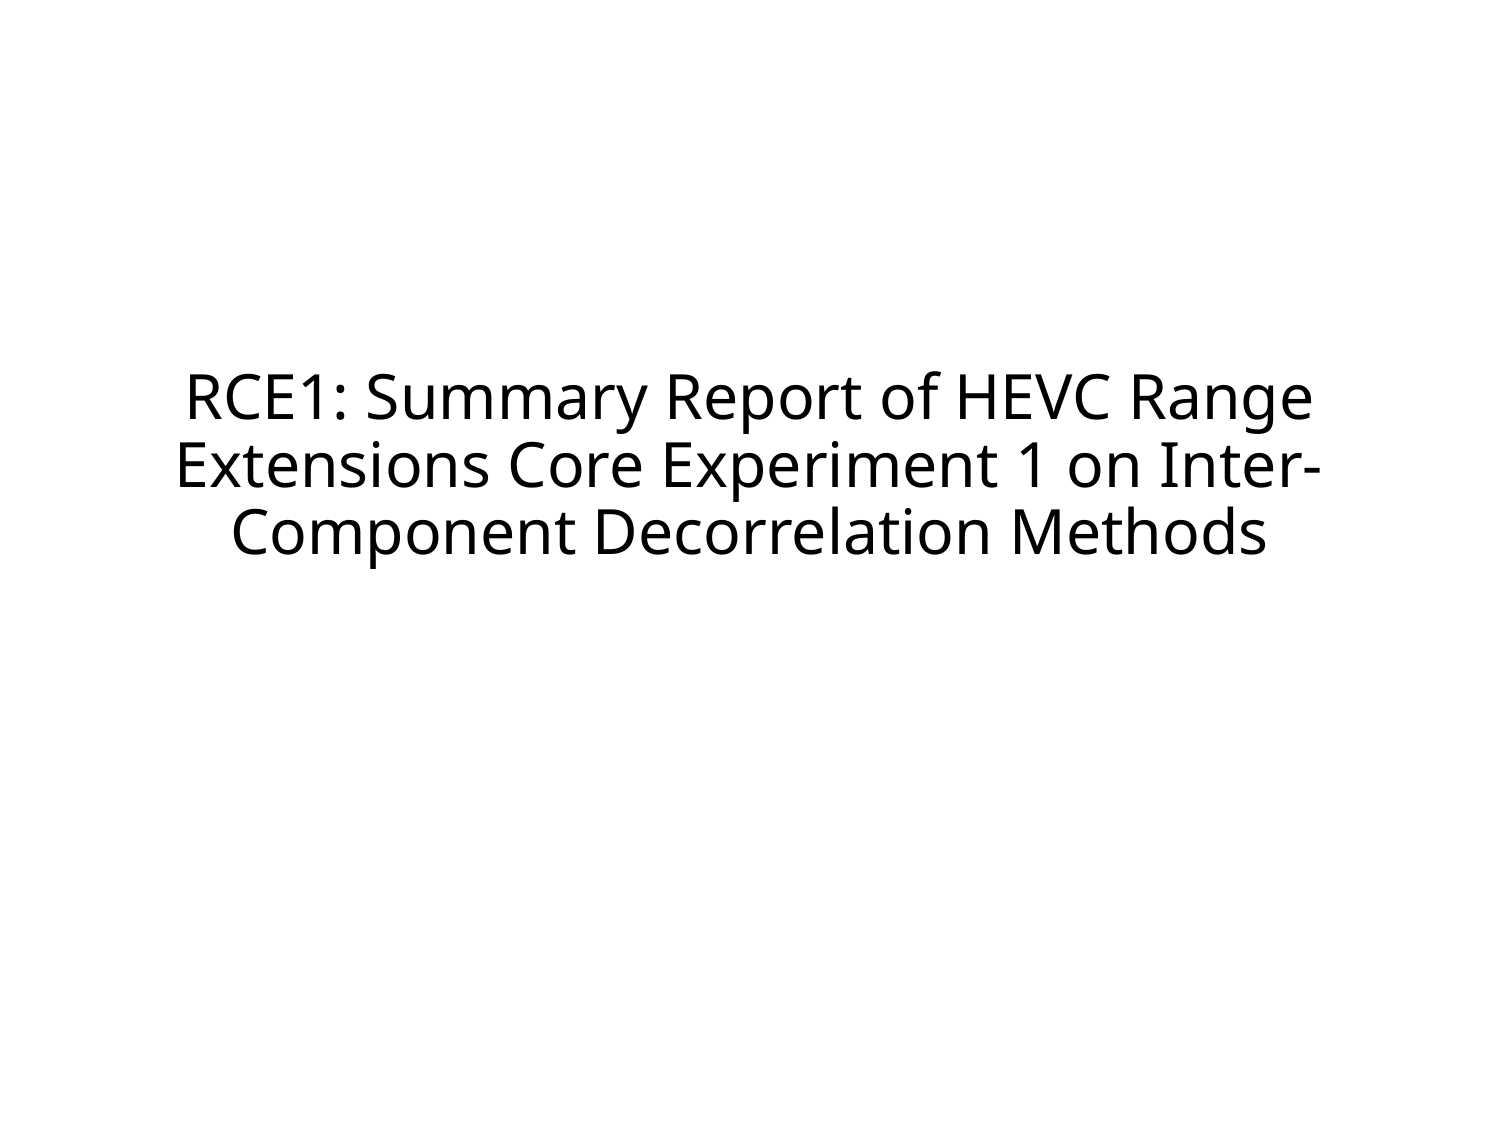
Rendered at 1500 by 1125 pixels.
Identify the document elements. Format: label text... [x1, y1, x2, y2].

title RCE1: Summary Report of HEVC Range Extensions Core Experiment 1 on Inter-Component Decorrelation Methods [112, 184, 1388, 576]
